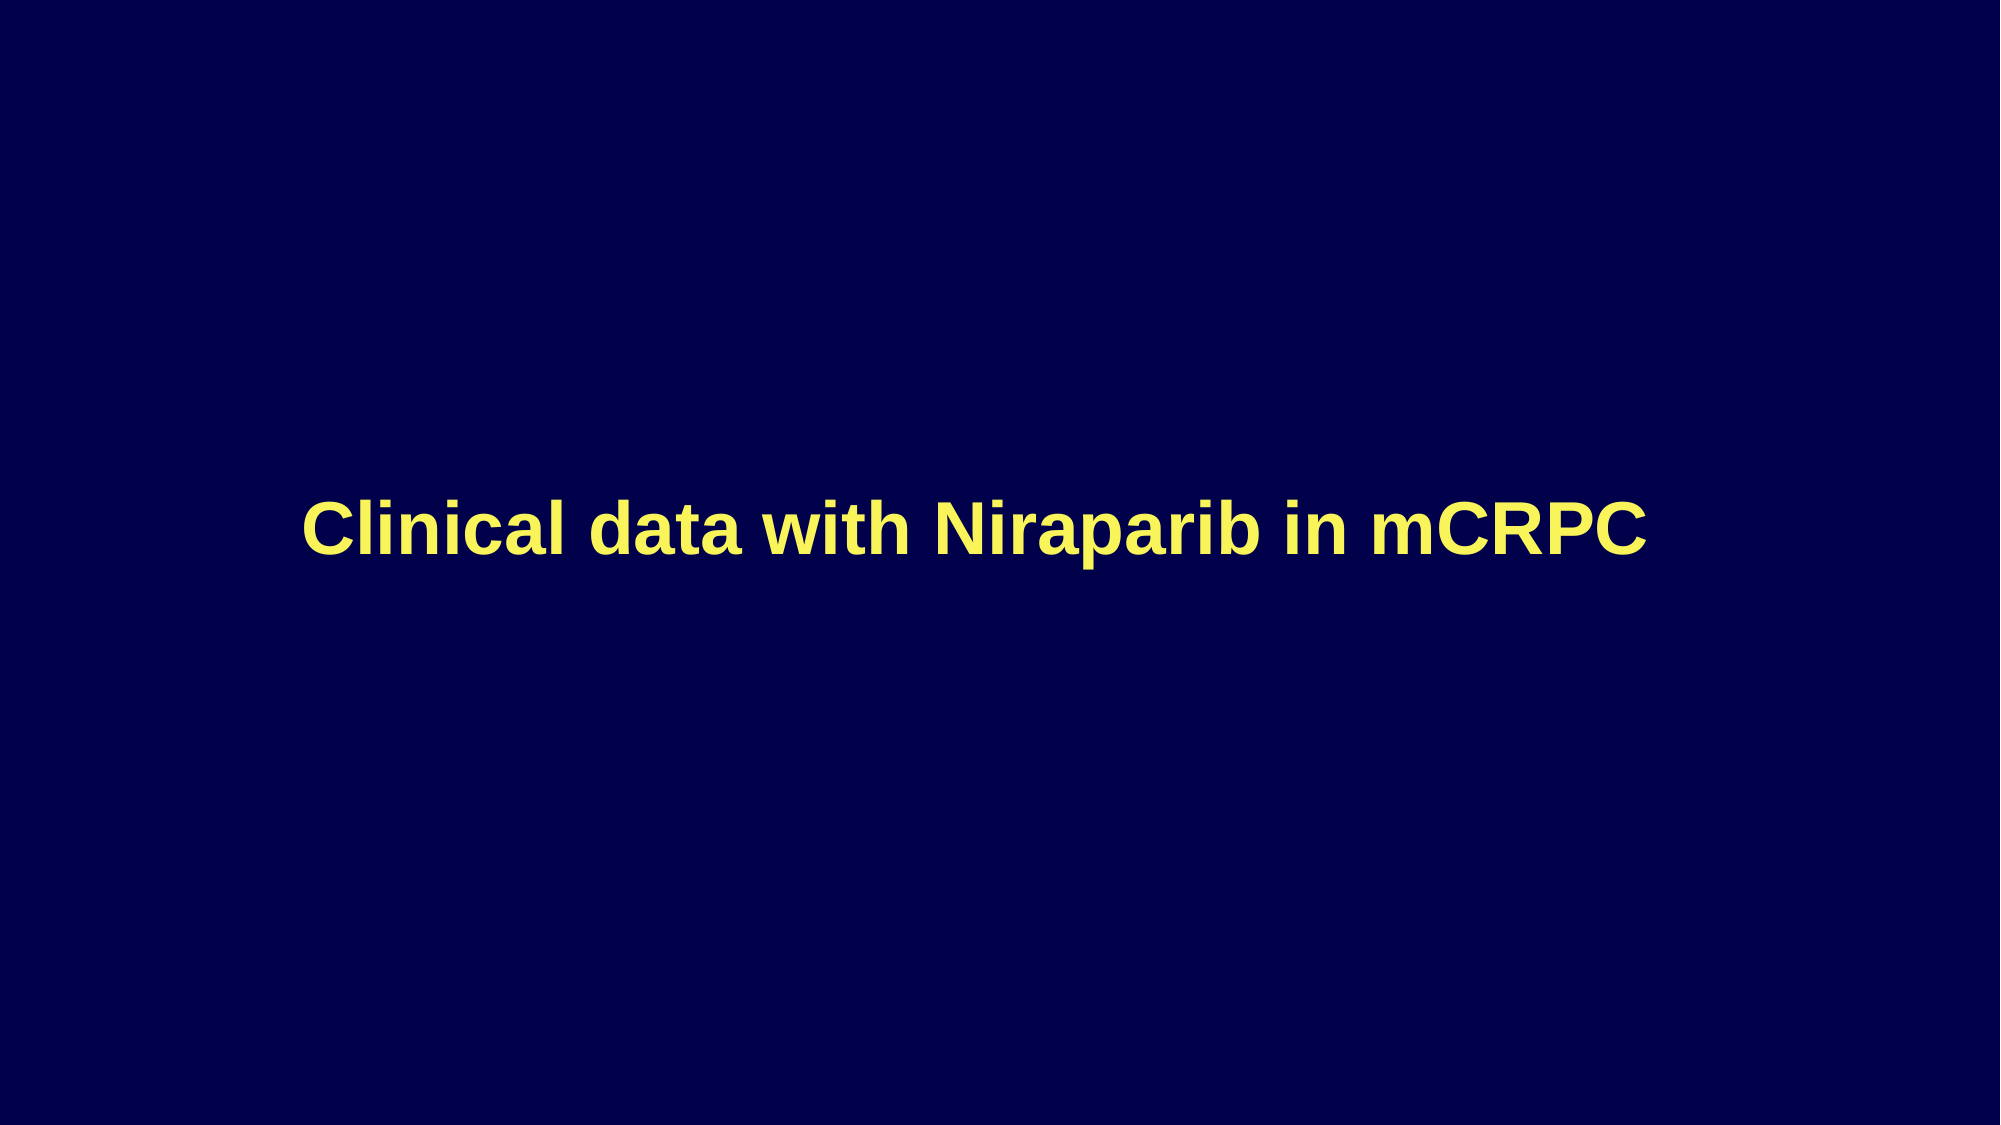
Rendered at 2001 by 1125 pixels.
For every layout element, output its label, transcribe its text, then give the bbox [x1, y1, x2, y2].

title Clinical data with Niraparib in mCRPC [285, 94, 1743, 956]
